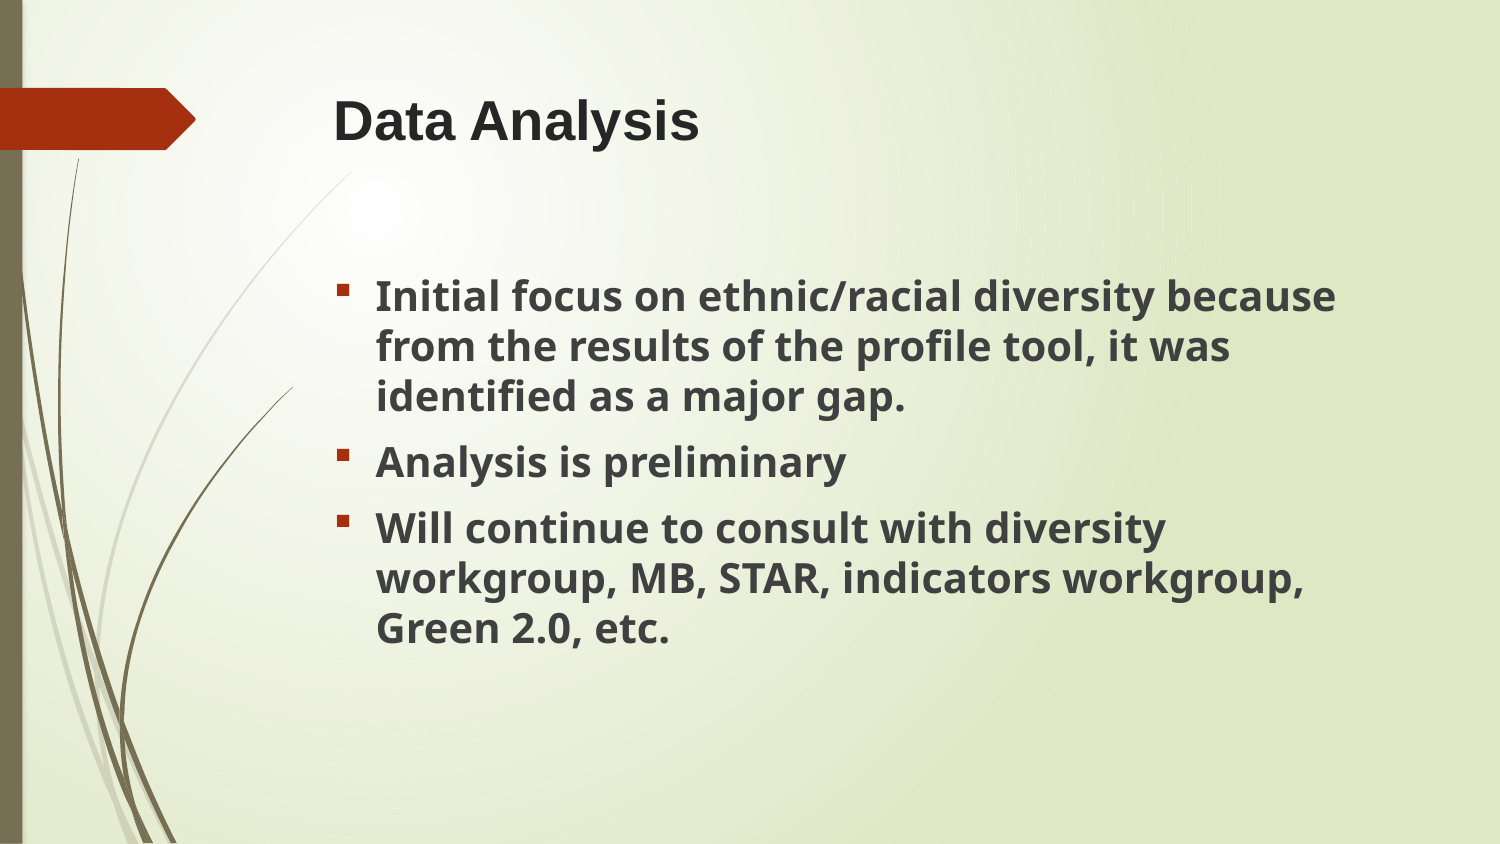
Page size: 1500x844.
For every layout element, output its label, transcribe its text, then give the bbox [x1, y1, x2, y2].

list Initial focus on ethnic/racial diversity because from the results of the profile tool, it was identified as a major gap. Analysis is preliminary Will continue to consult with diversity workgroup, MB, STAR, indicators workgroup, Green 2.0, etc. [318, 262, 1416, 728]
title Data Analysis [319, 76, 1416, 235]
